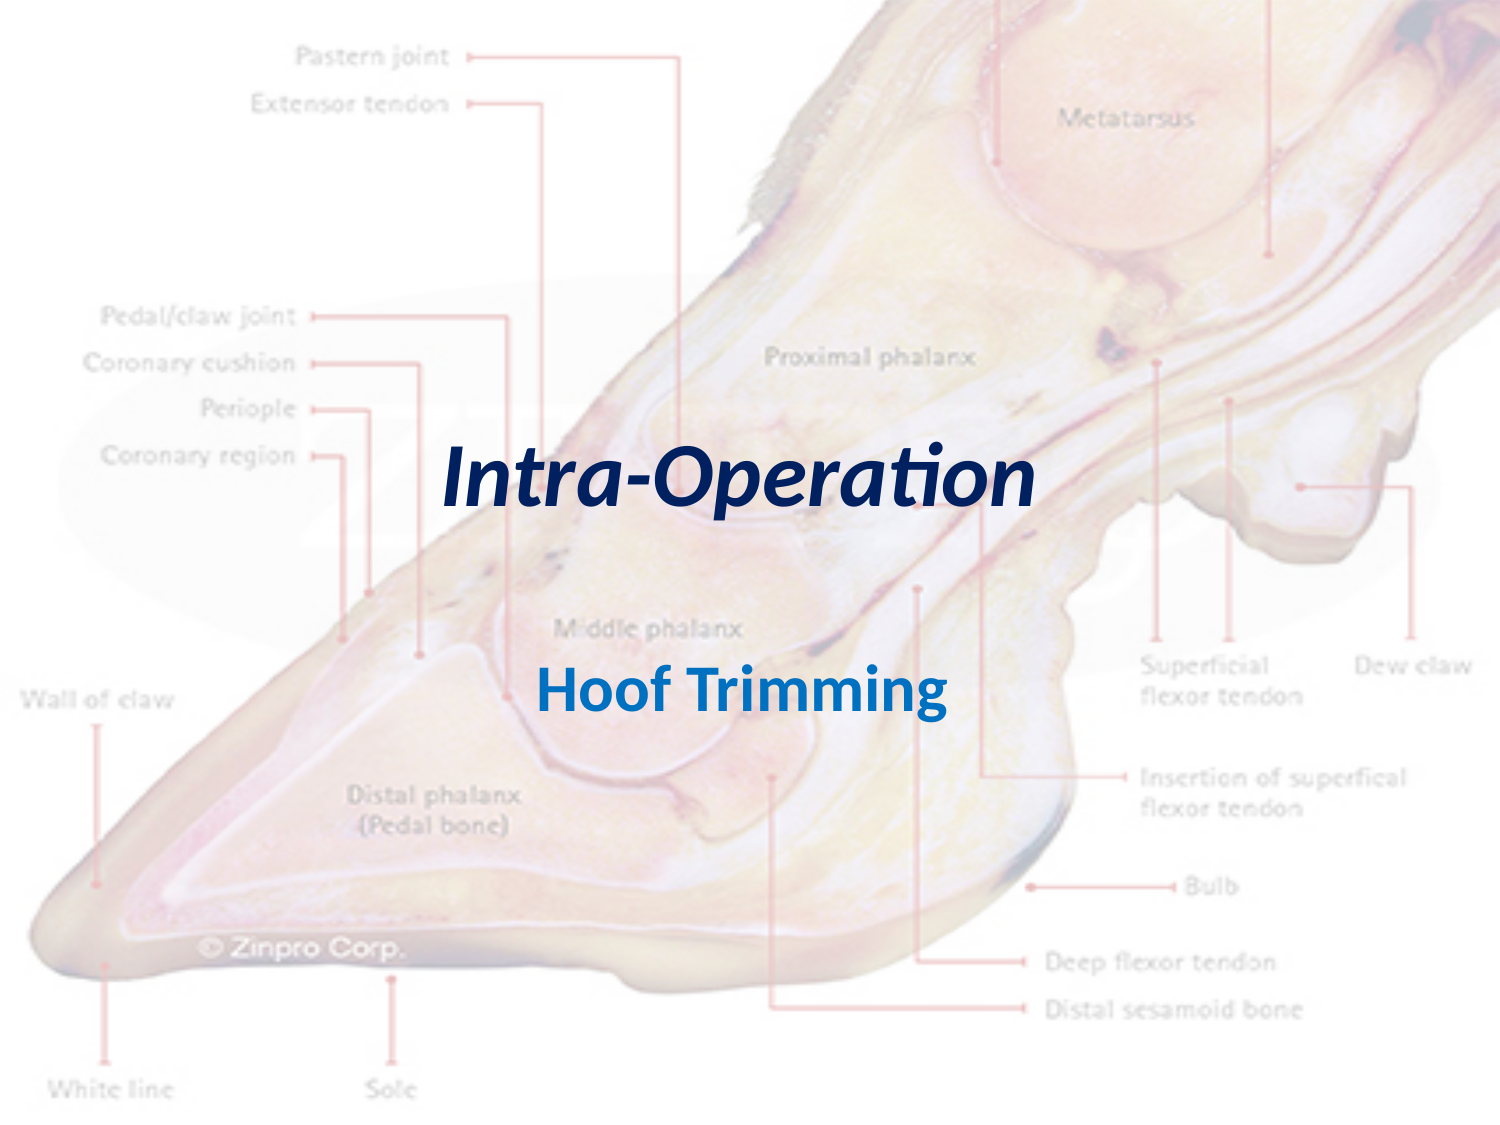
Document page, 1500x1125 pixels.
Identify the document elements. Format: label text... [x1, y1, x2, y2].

subtitle Hoof Trimming [225, 637, 1275, 925]
title Intra-Operation [112, 349, 1388, 591]
